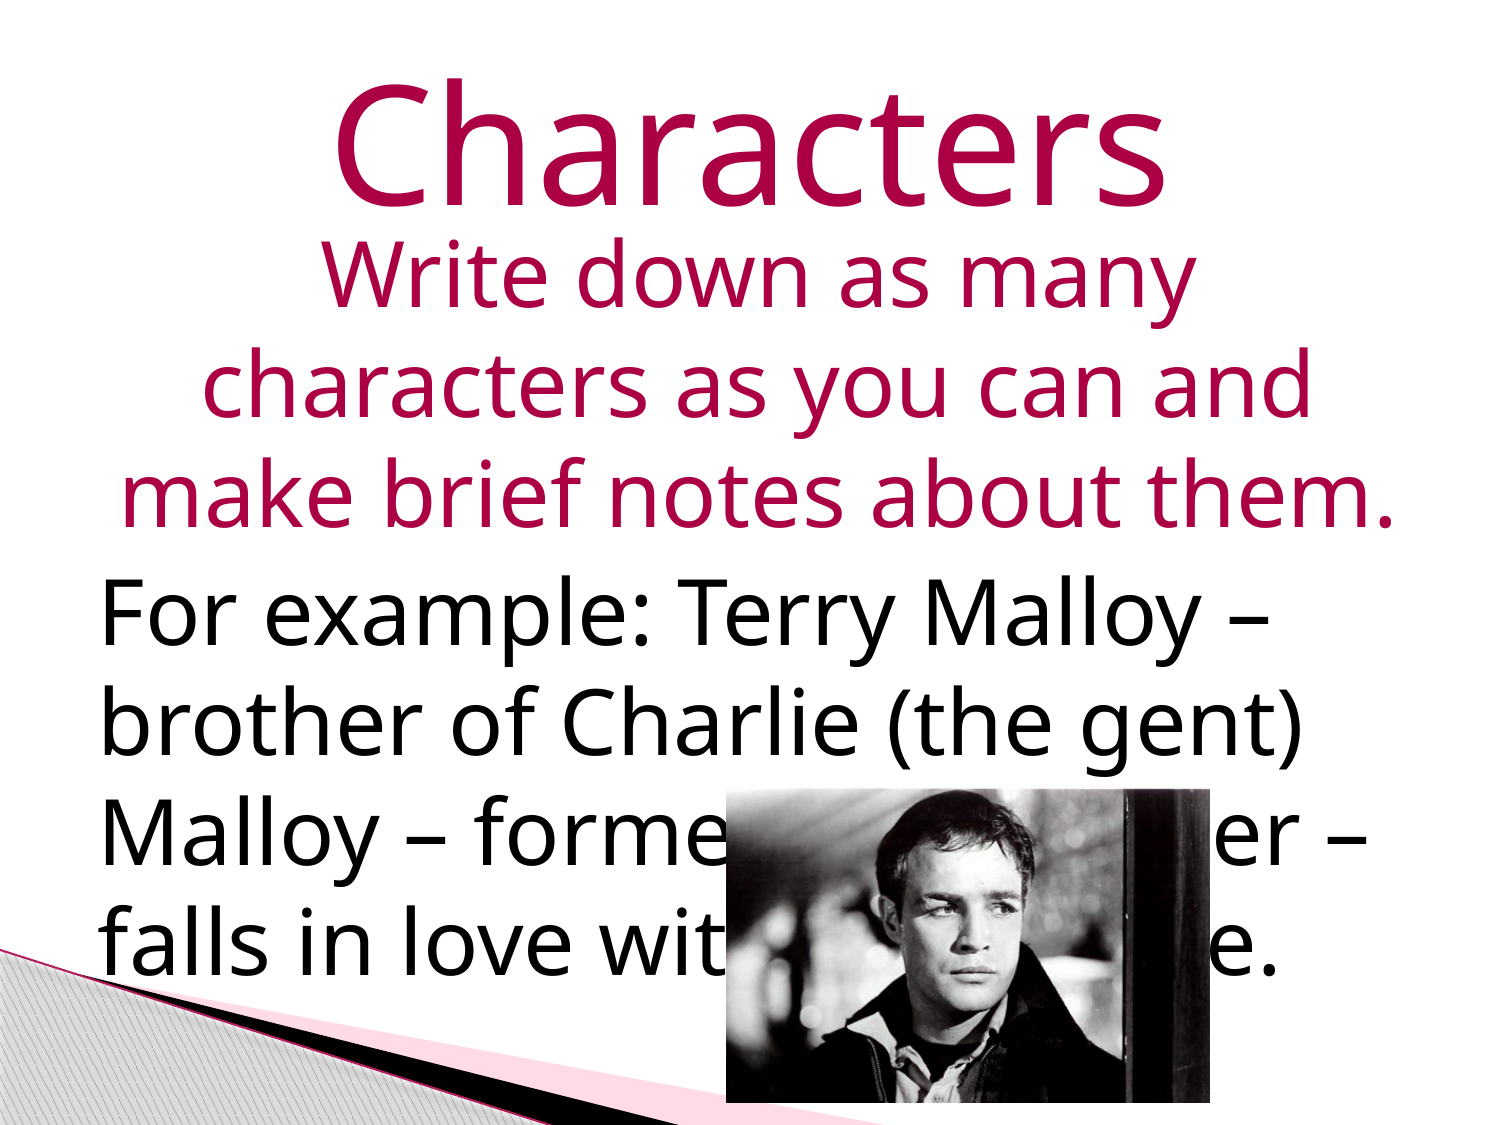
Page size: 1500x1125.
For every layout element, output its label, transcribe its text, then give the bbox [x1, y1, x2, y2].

picture [726, 786, 1211, 1103]
list Write down as many characters as you can and make brief notes about them. For example: Terry Malloy – brother of Charlie (the gent) Malloy – former prizefighter – falls in love with Edie Doyle. [64, 208, 1436, 1010]
title Characters [75, 45, 1425, 233]
